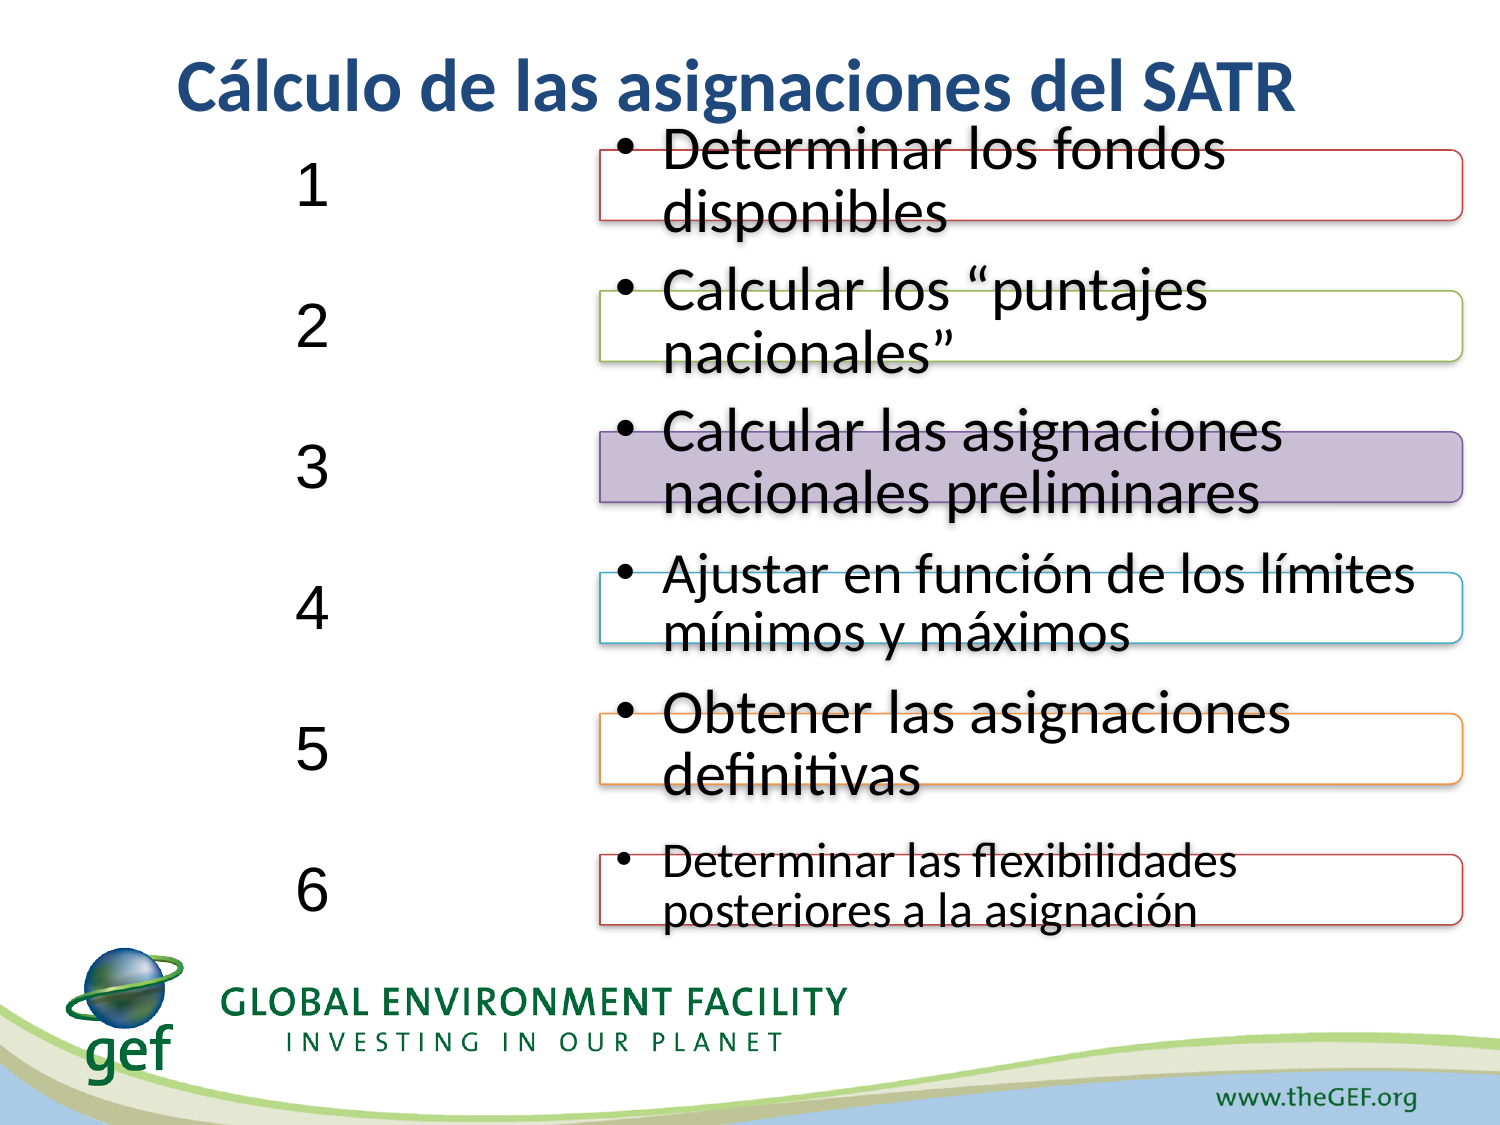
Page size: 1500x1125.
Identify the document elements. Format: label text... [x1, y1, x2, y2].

picture [1044, 926, 1057, 932]
picture [0, 920, 1500, 1125]
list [24, 149, 1463, 926]
title Cálculo de las asignaciones del SATR [62, 0, 1413, 148]
